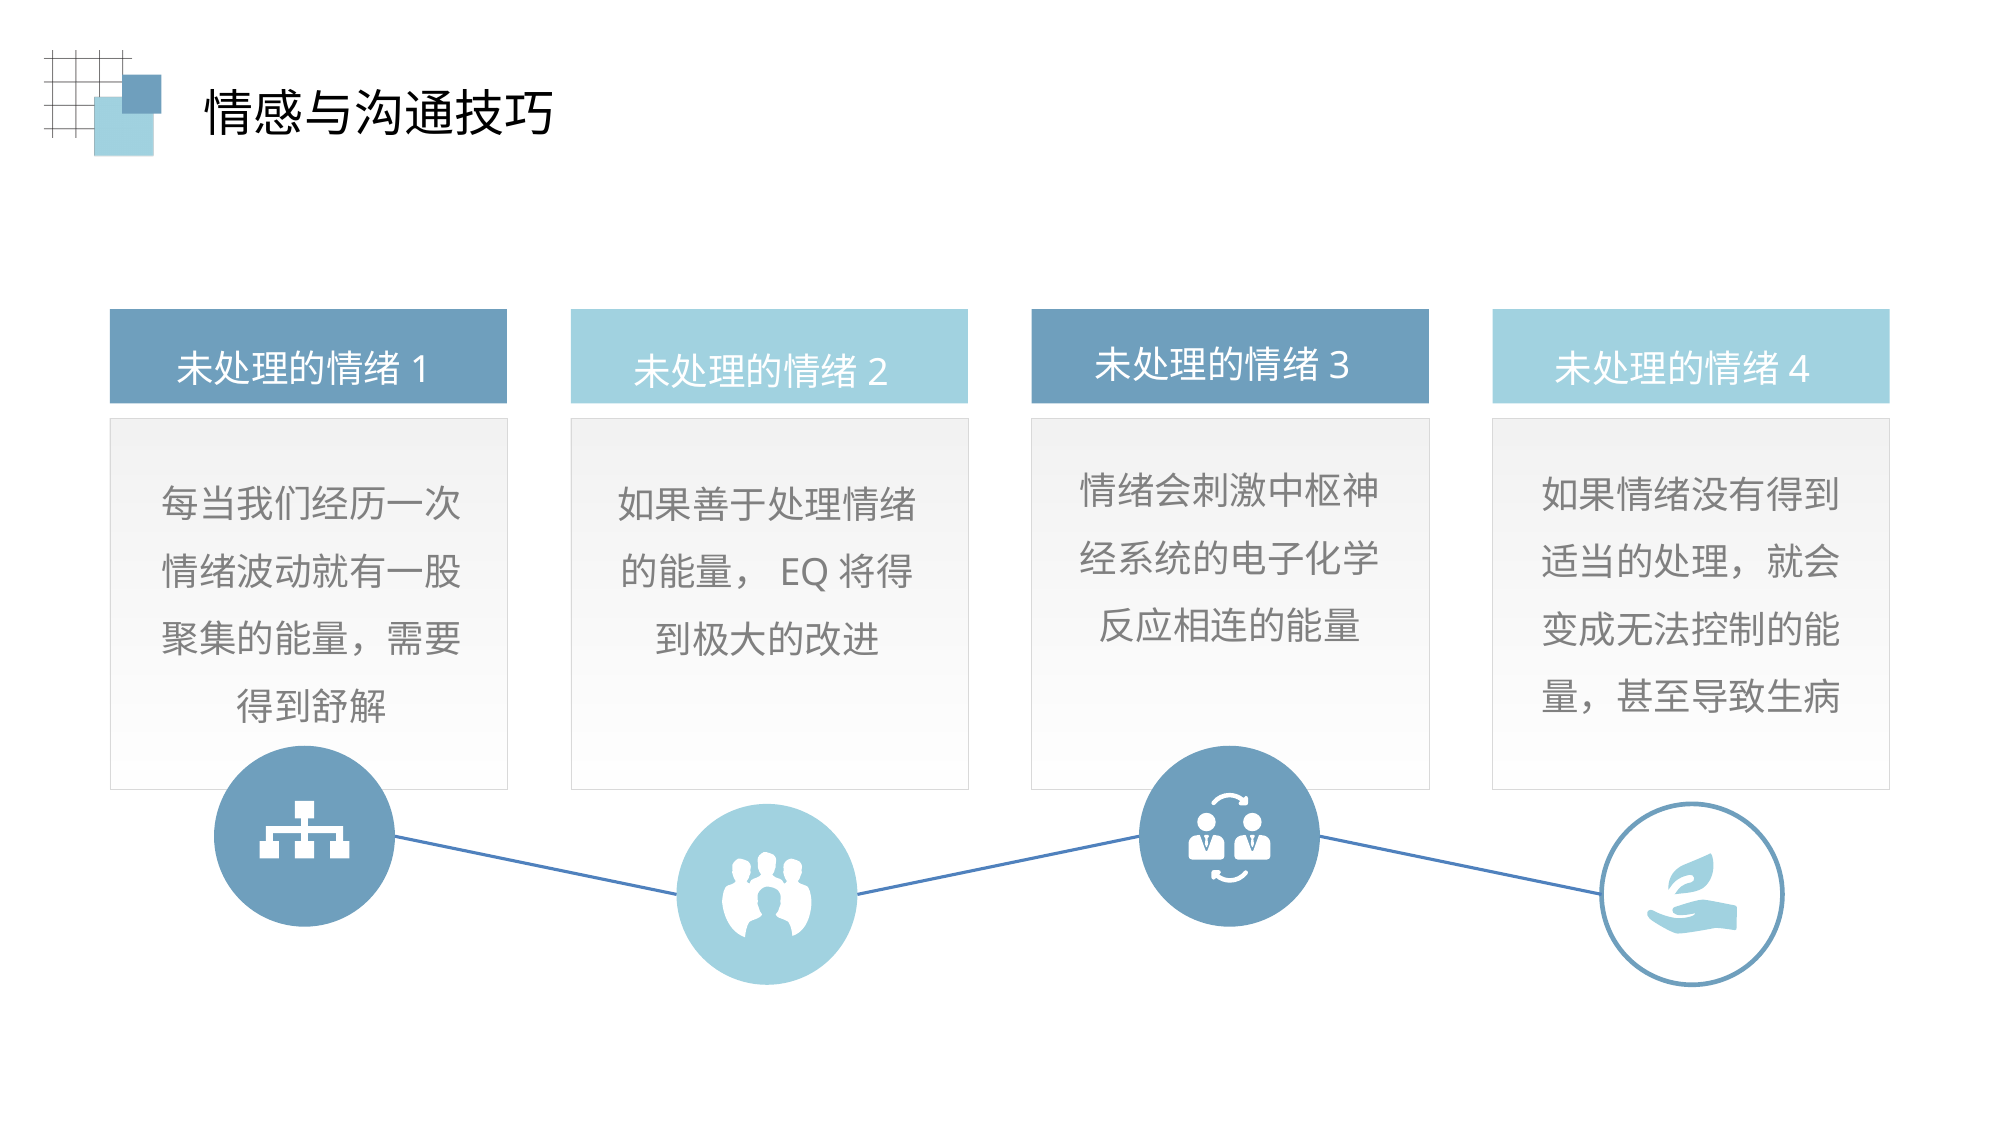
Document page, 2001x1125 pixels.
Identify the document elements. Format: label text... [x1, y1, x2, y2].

text_box [1667, 852, 1715, 896]
text_box 如果情绪没有得到适当的处理，就会变成无法控制的能量，甚至导致生病 [1517, 440, 1866, 726]
text_box 未处理的情绪2 [618, 318, 919, 401]
text_box 未处理的情绪3 [1080, 311, 1381, 394]
text_box [157, 73, 162, 115]
text_box 未处理的情绪1 [161, 314, 462, 397]
text_box [109, 417, 508, 790]
text_box [75, 196, 1957, 1019]
text_box [212, 744, 396, 928]
text_box [1138, 744, 1321, 928]
text_box [109, 308, 508, 404]
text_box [1319, 836, 1602, 895]
text_box [1492, 417, 1891, 790]
text_box 情感与沟通技巧 [189, 74, 575, 150]
text_box [570, 417, 969, 790]
text_box [570, 308, 969, 404]
text_box [1210, 791, 1250, 807]
text_box [1187, 811, 1226, 861]
text_box [1233, 811, 1272, 861]
text_box 未处理的情绪4 [1539, 315, 1841, 398]
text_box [43, 50, 157, 190]
text_box [1646, 898, 1738, 935]
text_box 如果善于处理情绪的能量，EQ将得到极大的改进 [592, 450, 942, 668]
text_box [259, 800, 350, 859]
text_box [1031, 417, 1430, 790]
text_box [722, 852, 812, 938]
text_box [1600, 802, 1784, 986]
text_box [857, 836, 1139, 895]
text_box 每当我们经历一次情绪波动就有一股聚集的能量，需要得到舒解 [137, 450, 486, 735]
text_box 情绪会刺激中枢神经系统的电子化学反应相连的能量 [1055, 437, 1404, 655]
text_box [675, 802, 859, 986]
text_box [394, 836, 677, 895]
text_box [1210, 869, 1249, 884]
text_box [1031, 308, 1430, 404]
text_box [1492, 308, 1891, 404]
